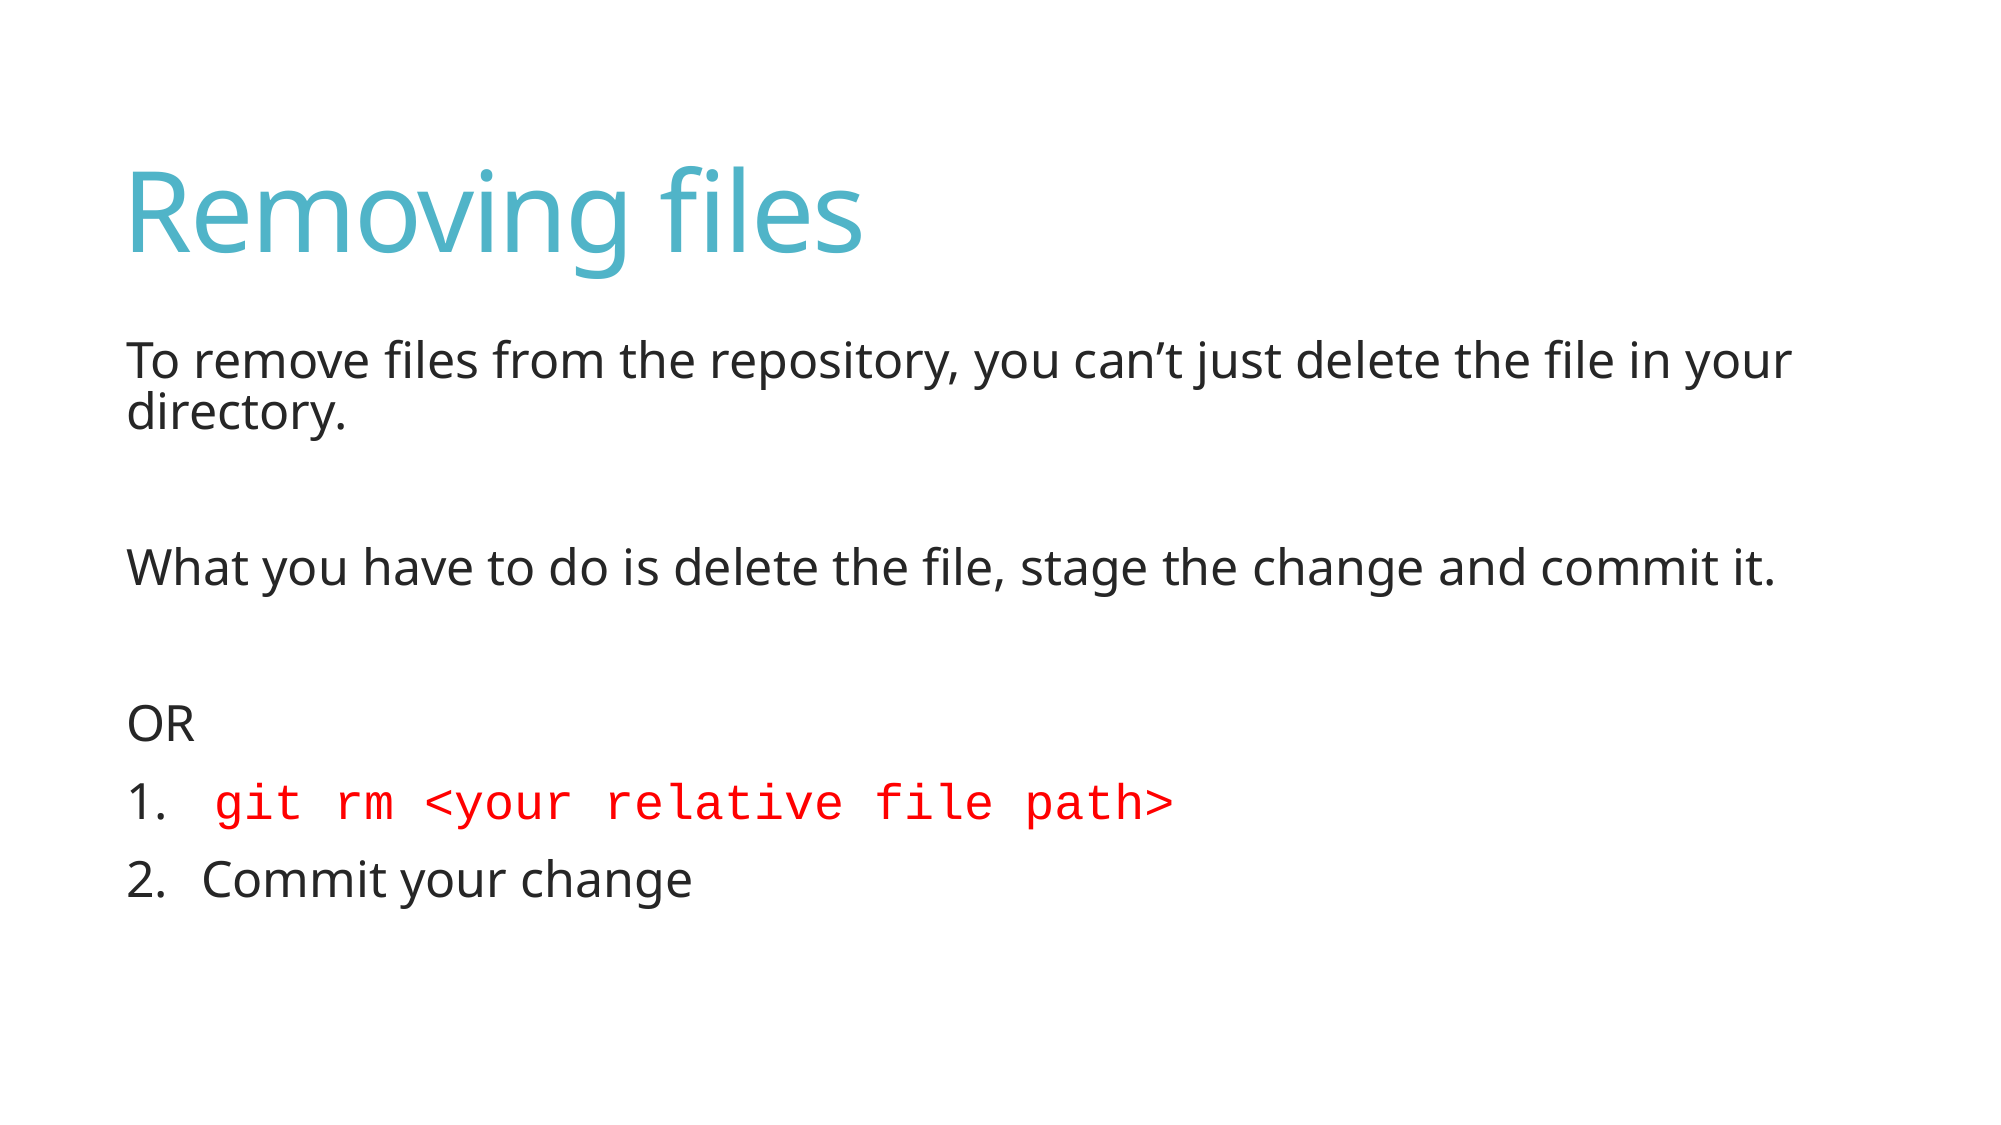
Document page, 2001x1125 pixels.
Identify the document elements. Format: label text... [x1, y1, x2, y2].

list To remove files from the repository, you can’t just delete the file in your directory. What you have to do is delete the file, stage the change and commit it. OR git rm <your relative file path> Commit your change [111, 329, 1876, 948]
title Removing files [107, 81, 1875, 354]
